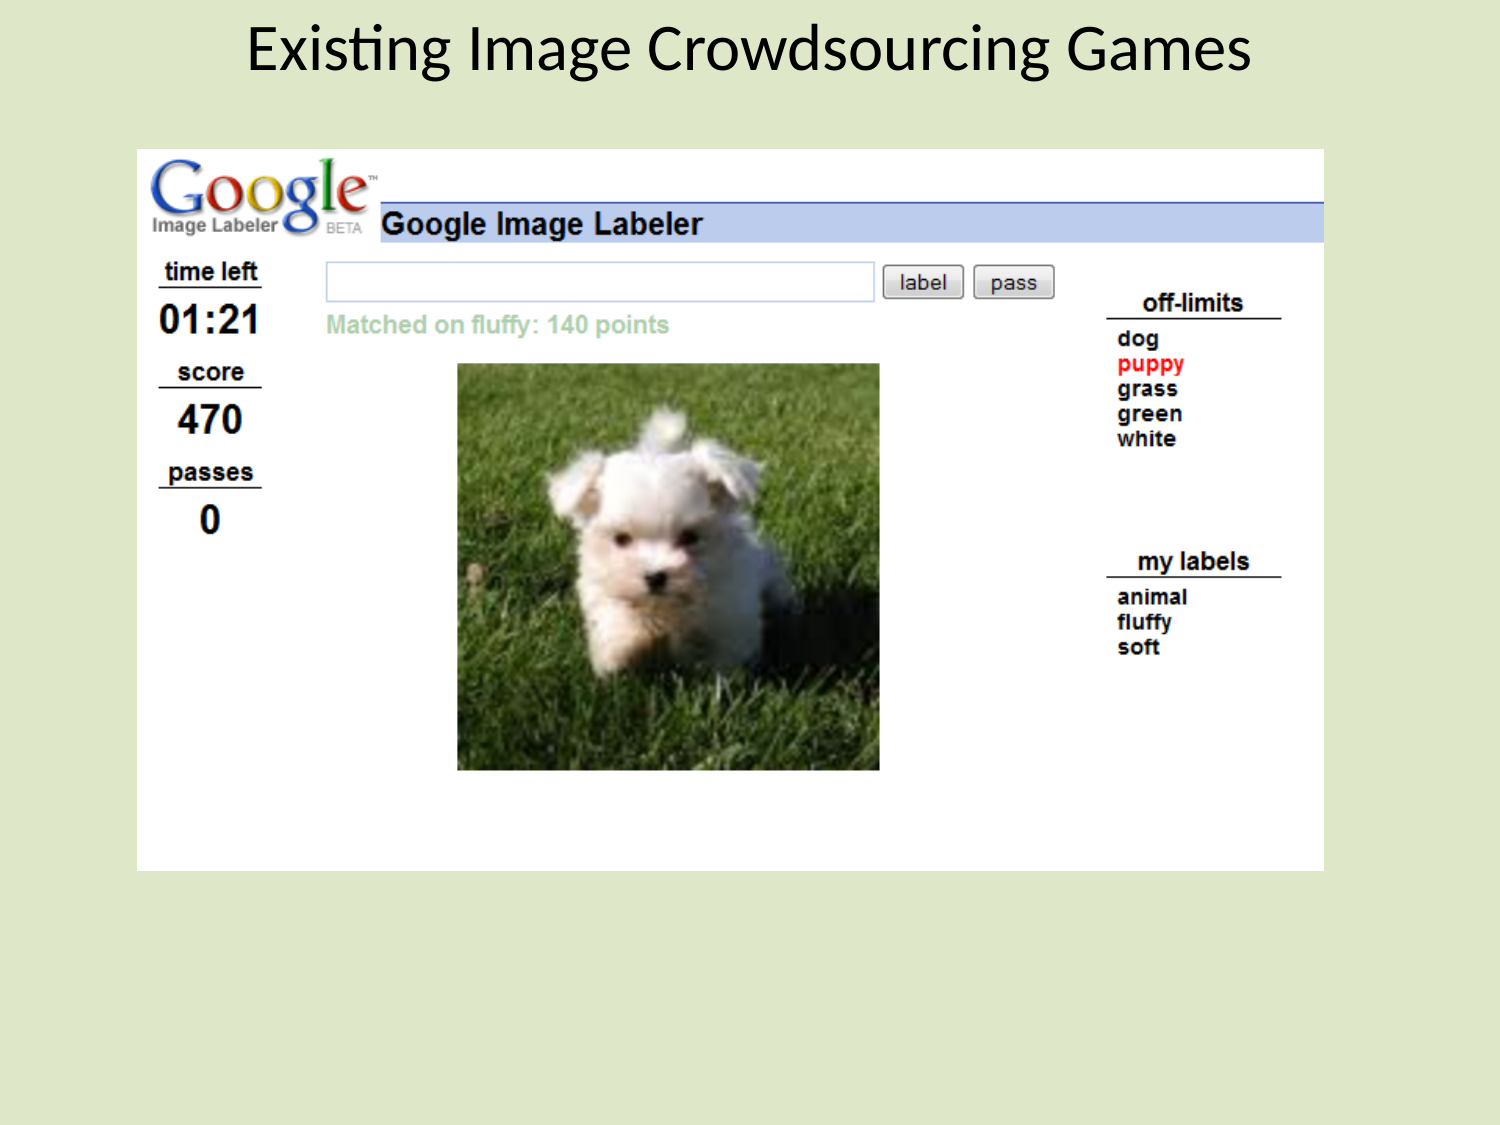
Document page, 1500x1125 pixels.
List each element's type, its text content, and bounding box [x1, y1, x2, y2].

title Existing Image Crowdsourcing Games [75, 0, 1425, 138]
picture [137, 149, 1324, 871]
